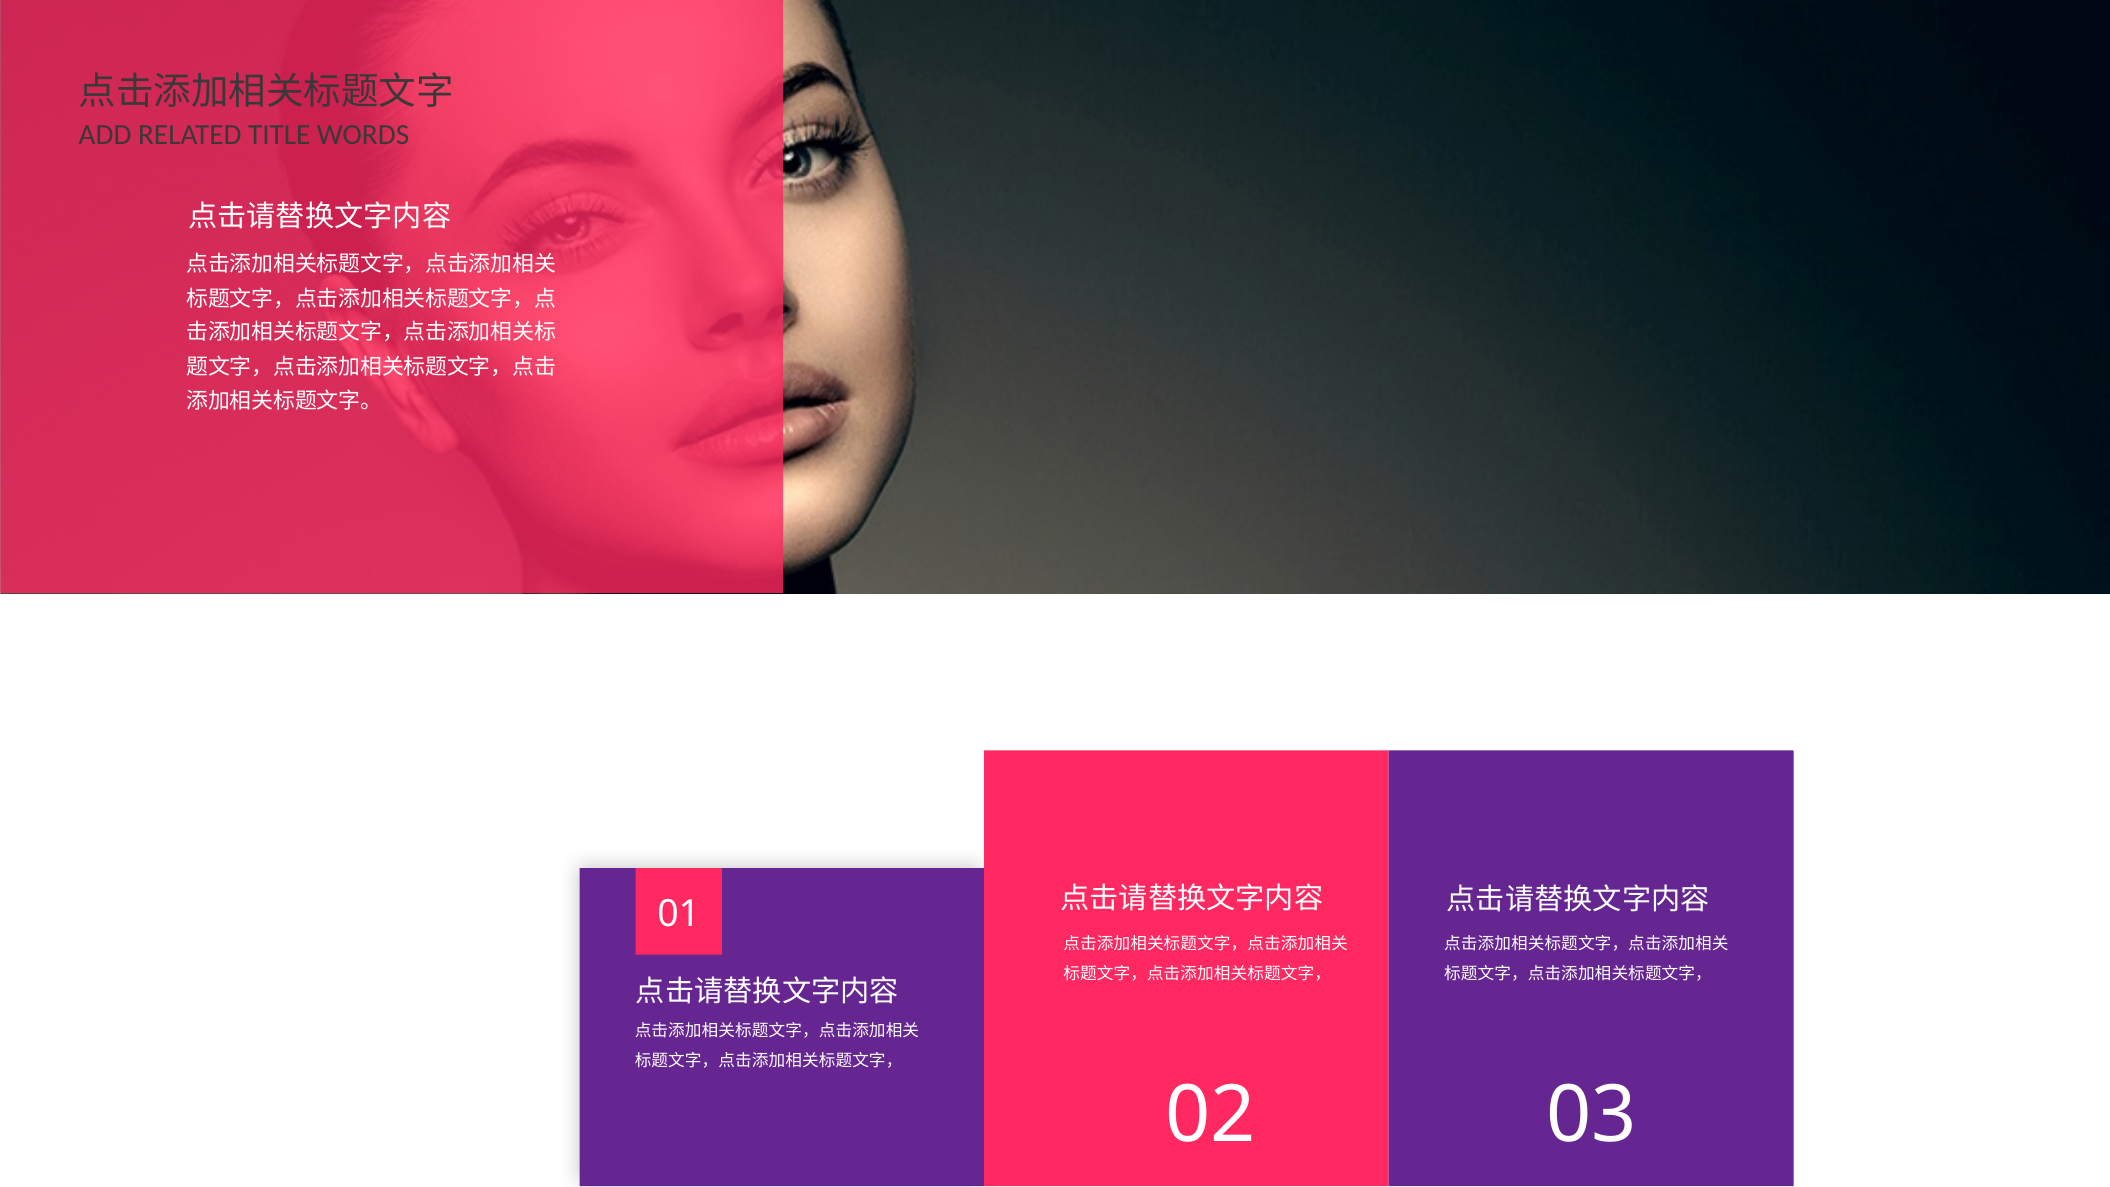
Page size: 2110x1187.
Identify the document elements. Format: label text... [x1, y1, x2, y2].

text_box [619, 868, 944, 1078]
text_box [784, 0, 2110, 594]
text_box [1388, 750, 1794, 1187]
text_box 点击添加相关标题文字 [62, 59, 470, 121]
text_box [0, 0, 784, 594]
text_box 点击请替换文字内容 [173, 172, 467, 241]
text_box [1429, 855, 1753, 1166]
text_box ADD RELATED TITLE WORDS [62, 107, 426, 159]
text_box [984, 750, 1388, 1187]
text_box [1044, 854, 1373, 1166]
text_box [579, 867, 984, 1187]
text_box 点击添加相关标题文字，点击添加相关标题文字，点击添加相关标题文字，点击添加相关标题文字，点击添加相关标题文字，点击添加相关标题文字，点击添加相关标题文字。 [171, 234, 580, 420]
